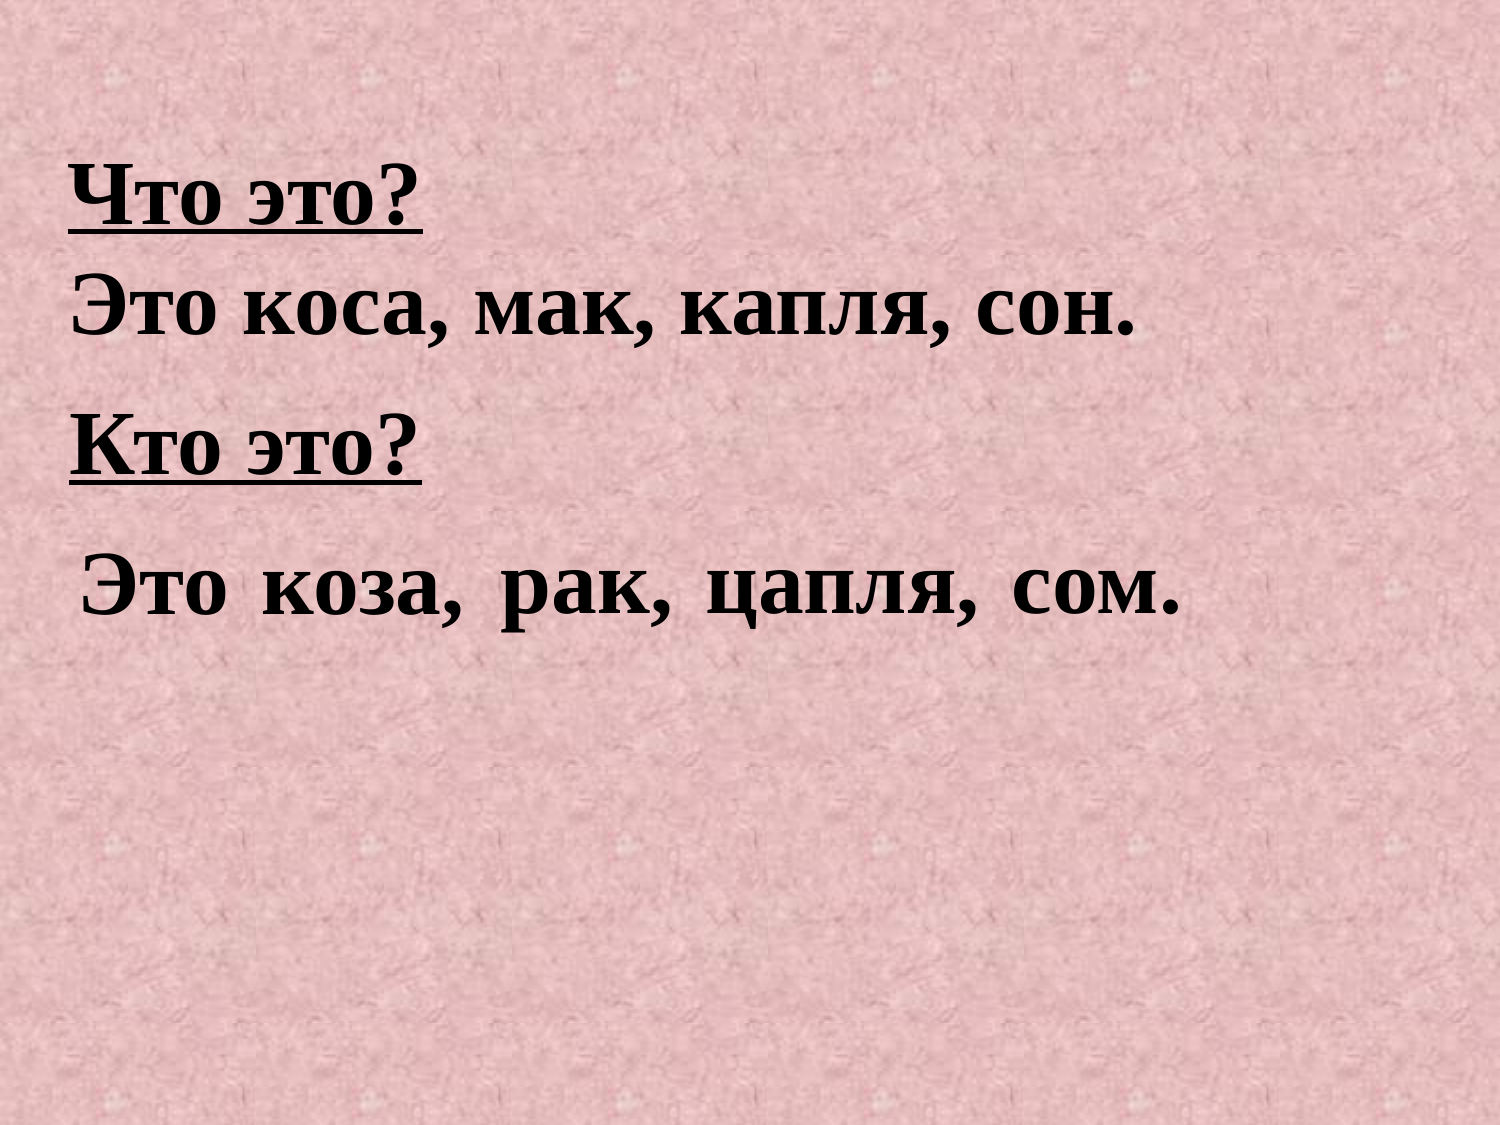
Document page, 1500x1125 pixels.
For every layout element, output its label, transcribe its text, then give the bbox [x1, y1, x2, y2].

text_box цапля, [690, 515, 996, 640]
text_box коза, [246, 515, 480, 640]
text_box рак, [486, 515, 689, 640]
picture [0, 0, 1500, 1125]
text_box сом. [996, 515, 1198, 640]
text_box Это [63, 515, 245, 640]
text_box Кто это? [54, 376, 437, 501]
text_box Что это? Это коса, мак, капля, сон. [53, 125, 1270, 361]
